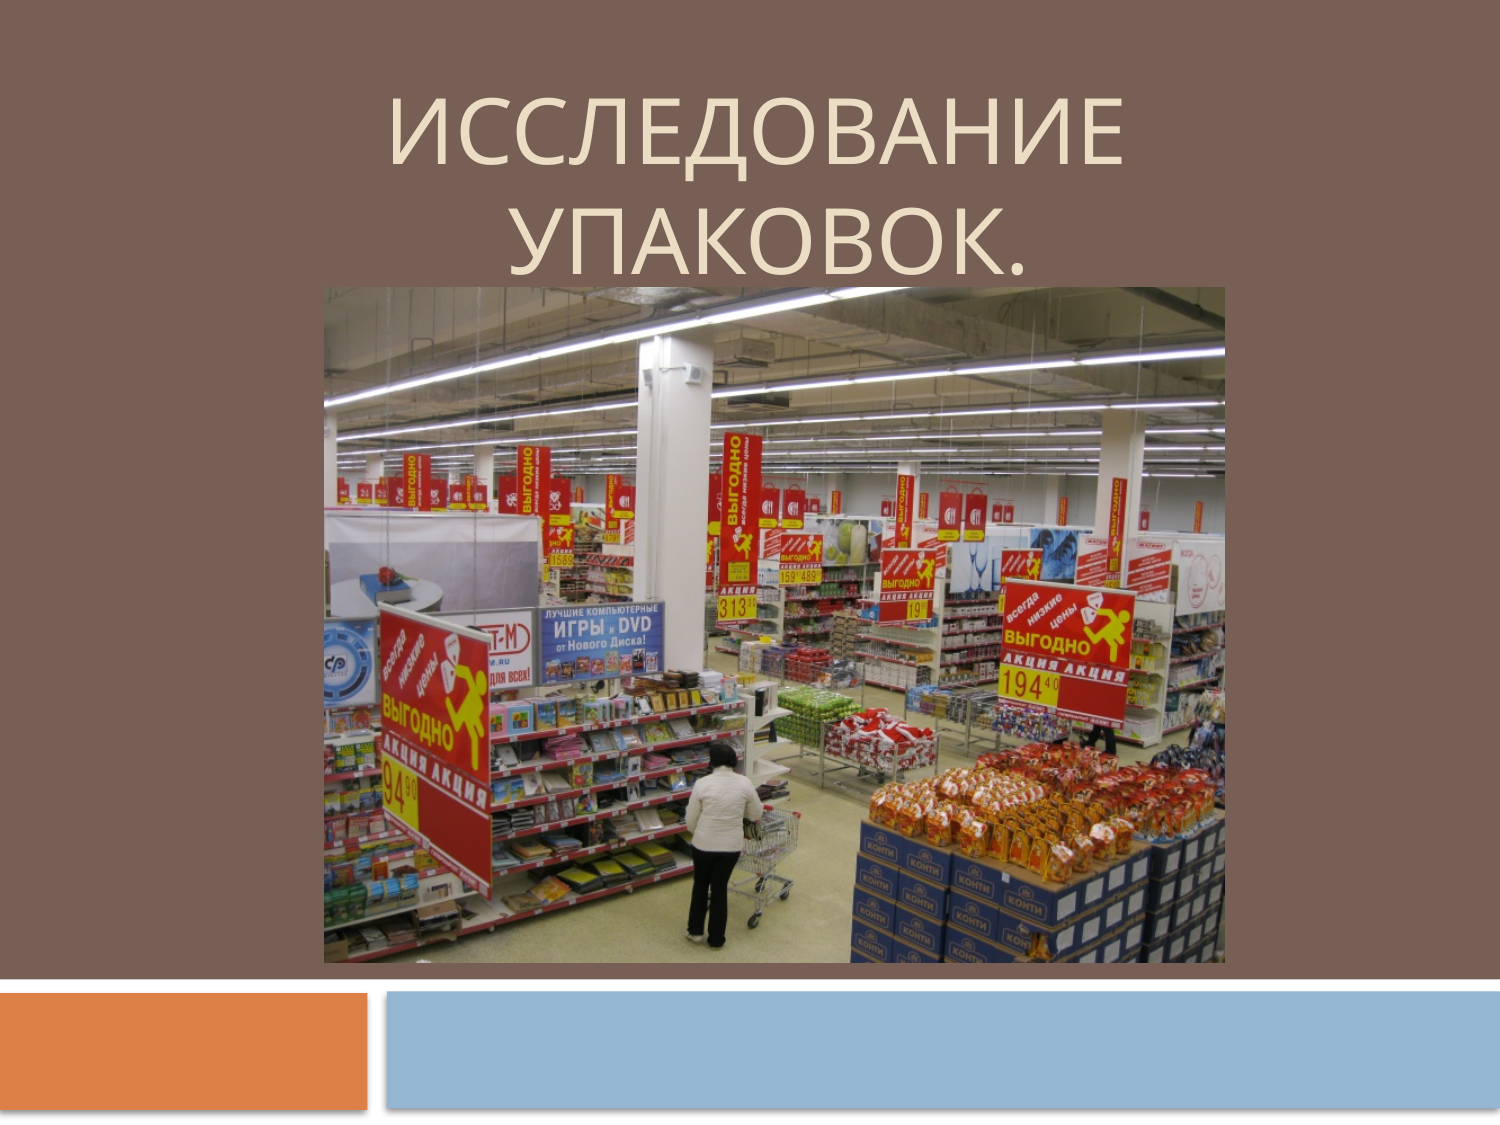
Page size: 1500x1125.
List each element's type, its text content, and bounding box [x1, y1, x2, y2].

picture [324, 287, 1226, 963]
title Исследование упаковок. [237, 0, 1300, 300]
